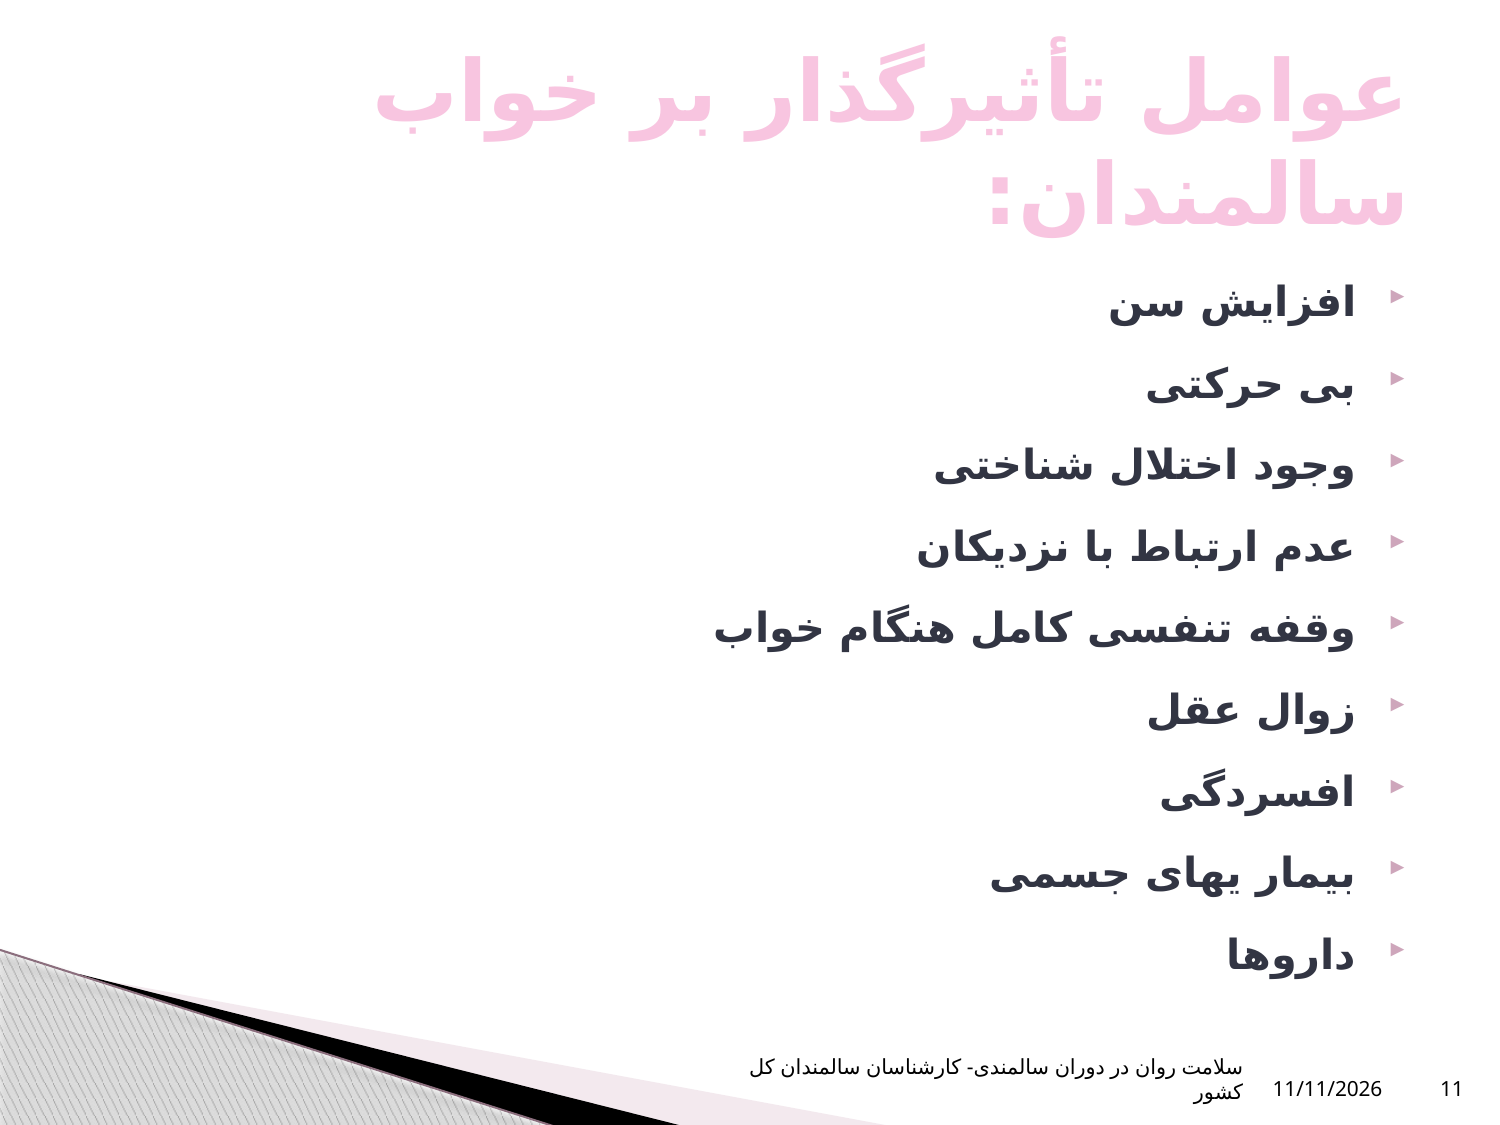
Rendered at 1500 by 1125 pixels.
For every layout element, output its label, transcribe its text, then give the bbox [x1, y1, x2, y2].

title عوامل تأثیرگذار بر خواب سالمندان: [75, 45, 1425, 233]
footer سلامت روان در دوران سالمندی- کارشناسان سالمندان کل کشور [718, 1051, 1258, 1112]
list افزایش سن بی حرکتی وجود اختلال شناختی عدم ارتباط با نزدیکان وقفه تنفسی کامل هنگام خواب زوال عقل افسردگی بیمار یهای جسمی داروها [75, 243, 1425, 986]
slide_number 11 [1418, 1051, 1479, 1112]
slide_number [1258, 1051, 1418, 1112]
